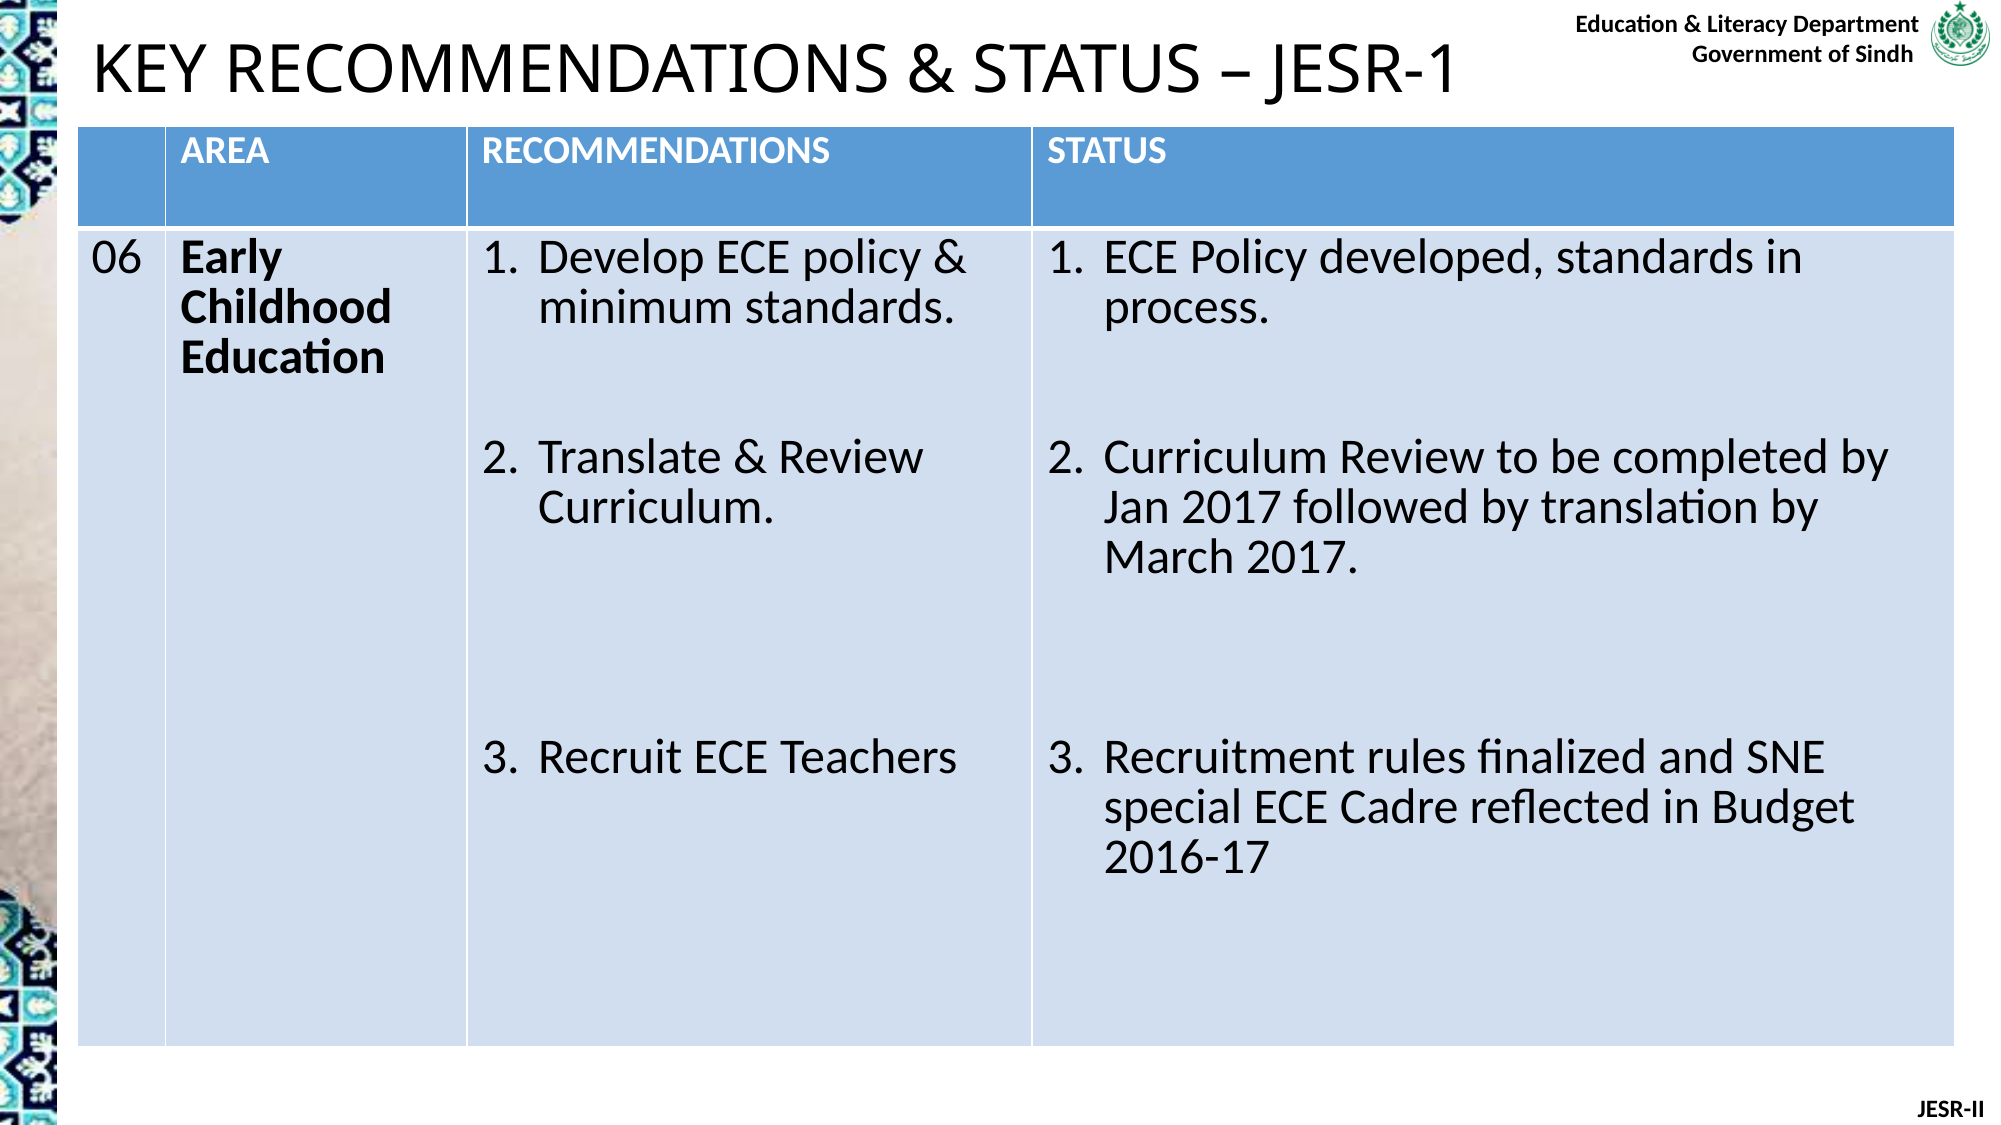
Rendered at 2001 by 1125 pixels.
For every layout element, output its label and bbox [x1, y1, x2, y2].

text_box [0, 0, 2000, 1125]
